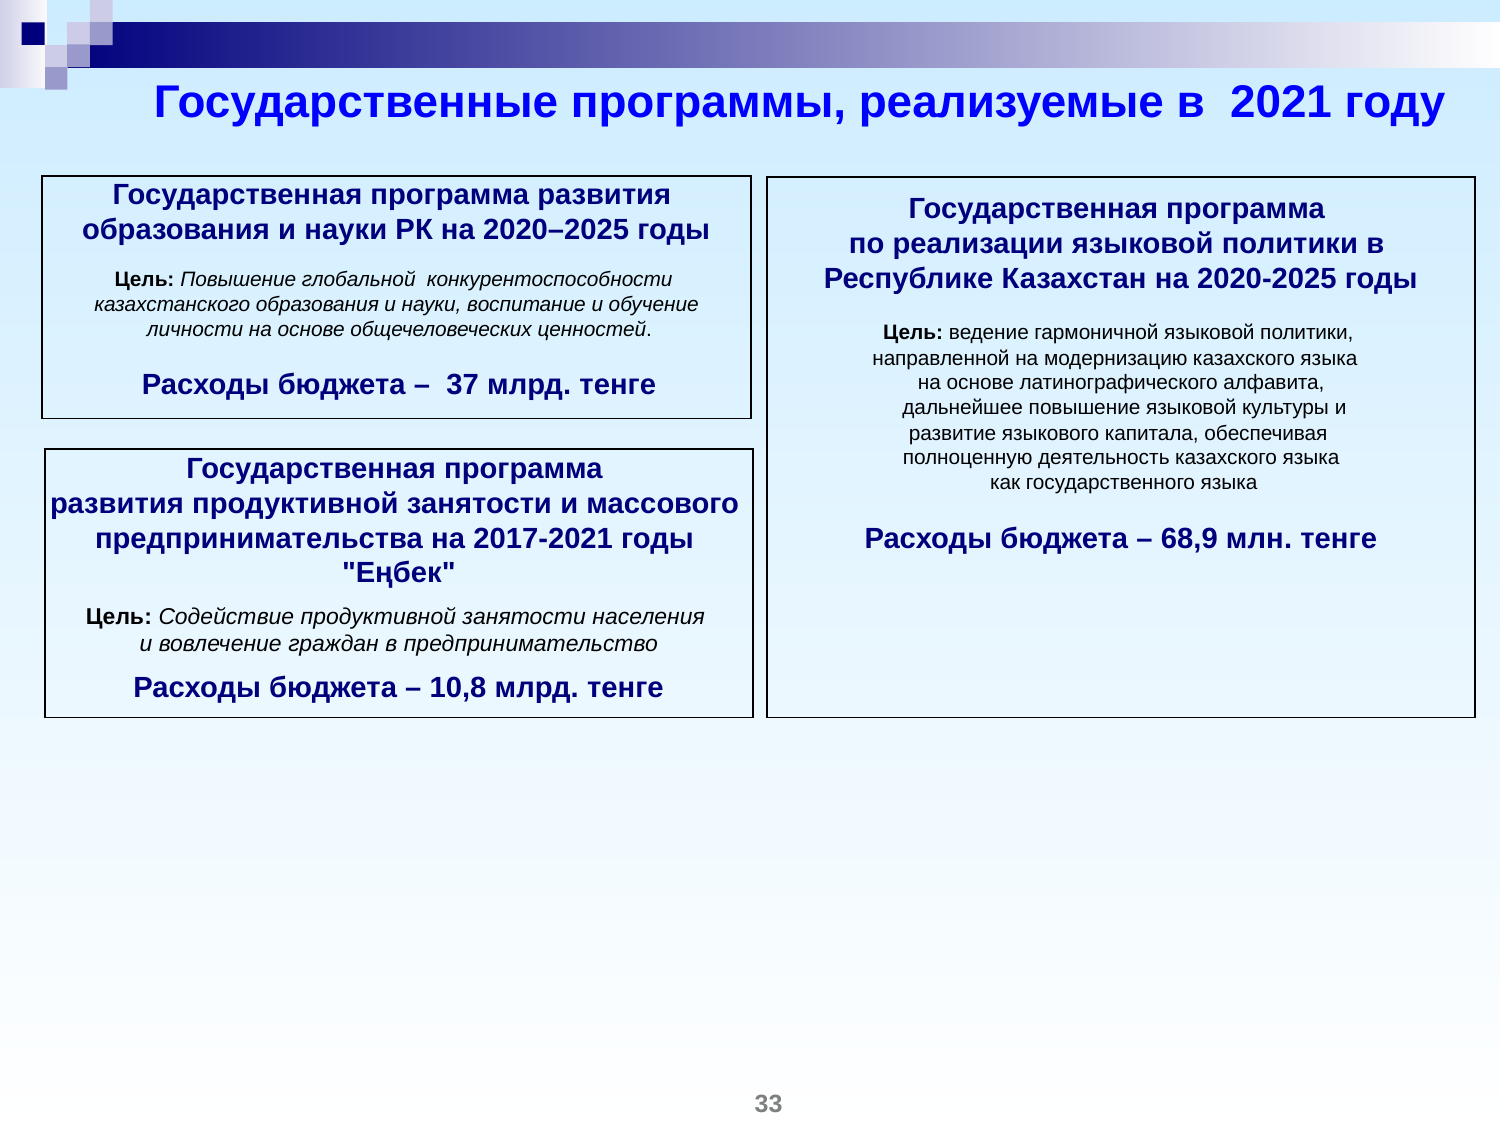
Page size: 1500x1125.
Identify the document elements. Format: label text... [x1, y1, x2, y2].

title Государственные программы, реализуемые в 2021 году [125, 75, 1475, 123]
text_box Государственная программа развития продуктивной занятости и массового предпринимательства на 2017-2021 годы "Еңбек" Цель: Содействие продуктивной занятости населения и вовлечение граждан в предпринимательство Расходы бюджета – 10,8 млрд. тенге [45, 448, 753, 718]
text_box Государственная программа по реализации языковой политики в Республике Казахстан на 2020-2025 годы Цель: ведение гармоничной языковой политики, направленной на модернизацию казахского языка на основе латинографического алфавита, дальнейшее повышение языковой культуры и развитие языкового капитала, обеспечивая полноценную деятельность казахского языка как государственного языка Расходы бюджета – 68,9 млн. тенге [767, 176, 1475, 718]
text_box Государственная программа развития образования и науки РК на 2020–2025 годы Цель: Повышение глобальной конкурентоспособности казахстанского образования и науки, воспитание и обучение личности на основе общечеловеческих ценностей. Расходы бюджета – 37 млрд. тенге [41, 175, 751, 419]
text_box 33 [662, 1072, 875, 1125]
